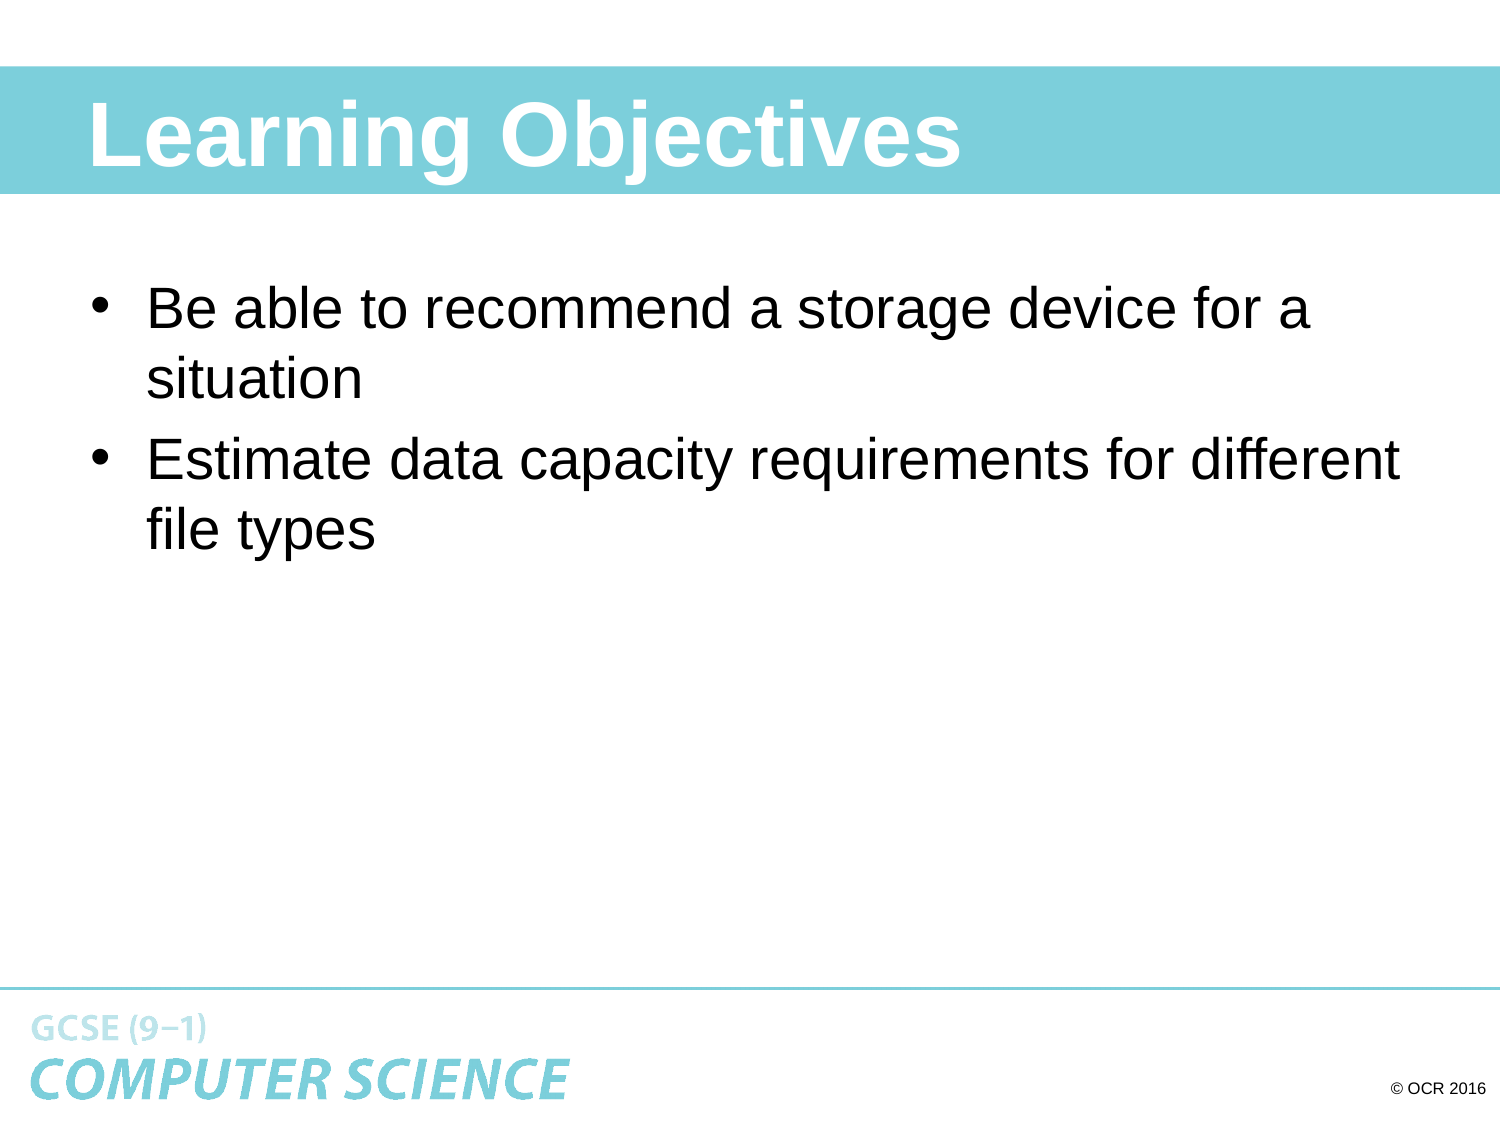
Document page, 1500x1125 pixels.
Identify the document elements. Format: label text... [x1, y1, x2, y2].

list Be able to recommend a storage device for a situation Estimate data capacity requirements for different file types [75, 262, 1425, 965]
title Learning Objectives [0, 66, 1500, 194]
picture [0, 987, 1500, 1124]
